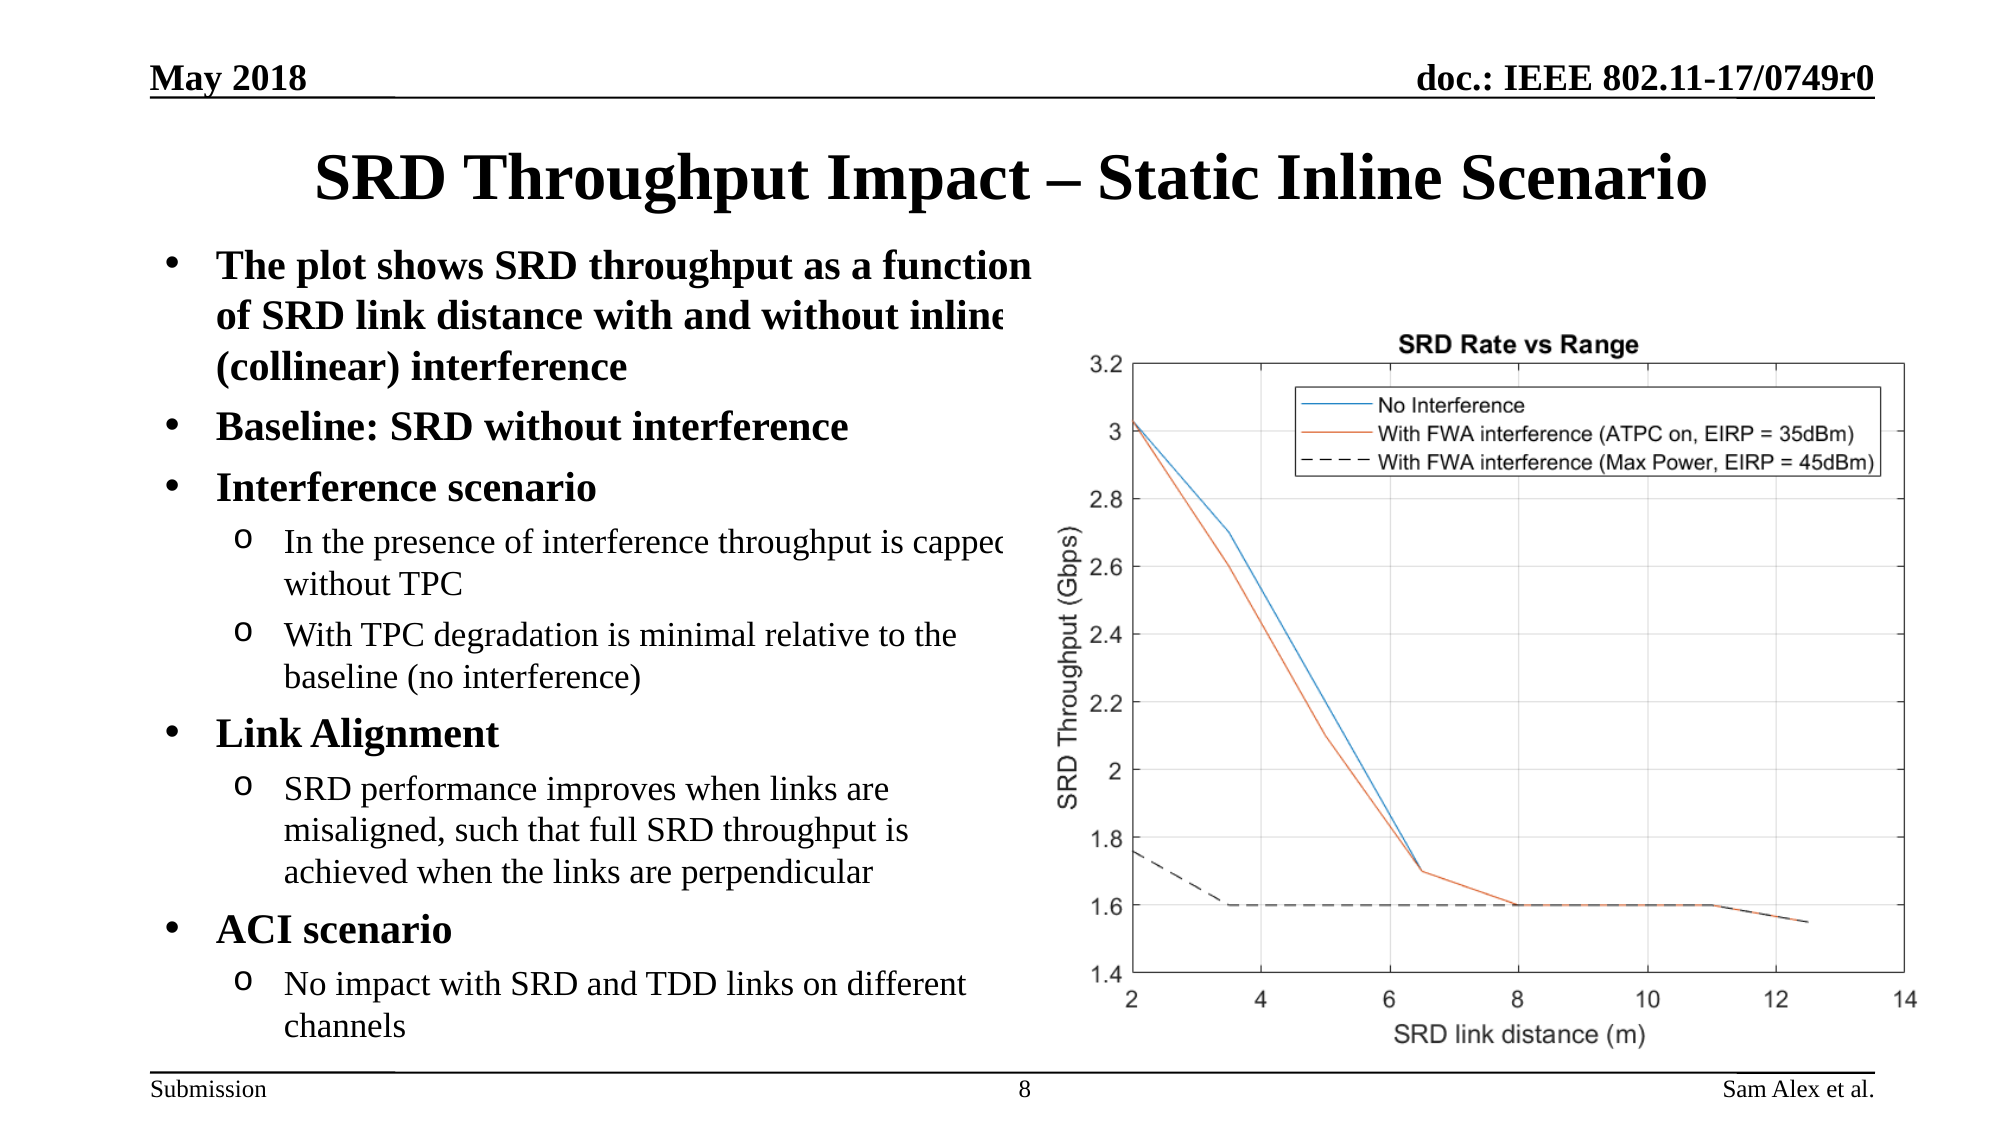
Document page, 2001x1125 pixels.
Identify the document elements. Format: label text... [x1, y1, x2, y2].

list The plot shows SRD throughput as a function of SRD link distance with and without inline (collinear) interference Baseline: SRD without interference Interference scenario In the presence of interference throughput is capped without TPC With TPC degradation is minimal relative to the baseline (no interference) Link Alignment SRD performance improves when links are misaligned, such that full SRD throughput is achieved when the links are perpendicular ACI scenario No impact with SRD and TDD links on different channels [149, 248, 1057, 1055]
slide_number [149, 59, 750, 98]
picture [1003, 306, 2000, 1055]
slide_number 8 [936, 1072, 1113, 1111]
title SRD Throughput Impact – Static Inline Scenario [149, 97, 1876, 248]
footer Sam Alex et al. [1169, 1072, 1876, 1111]
